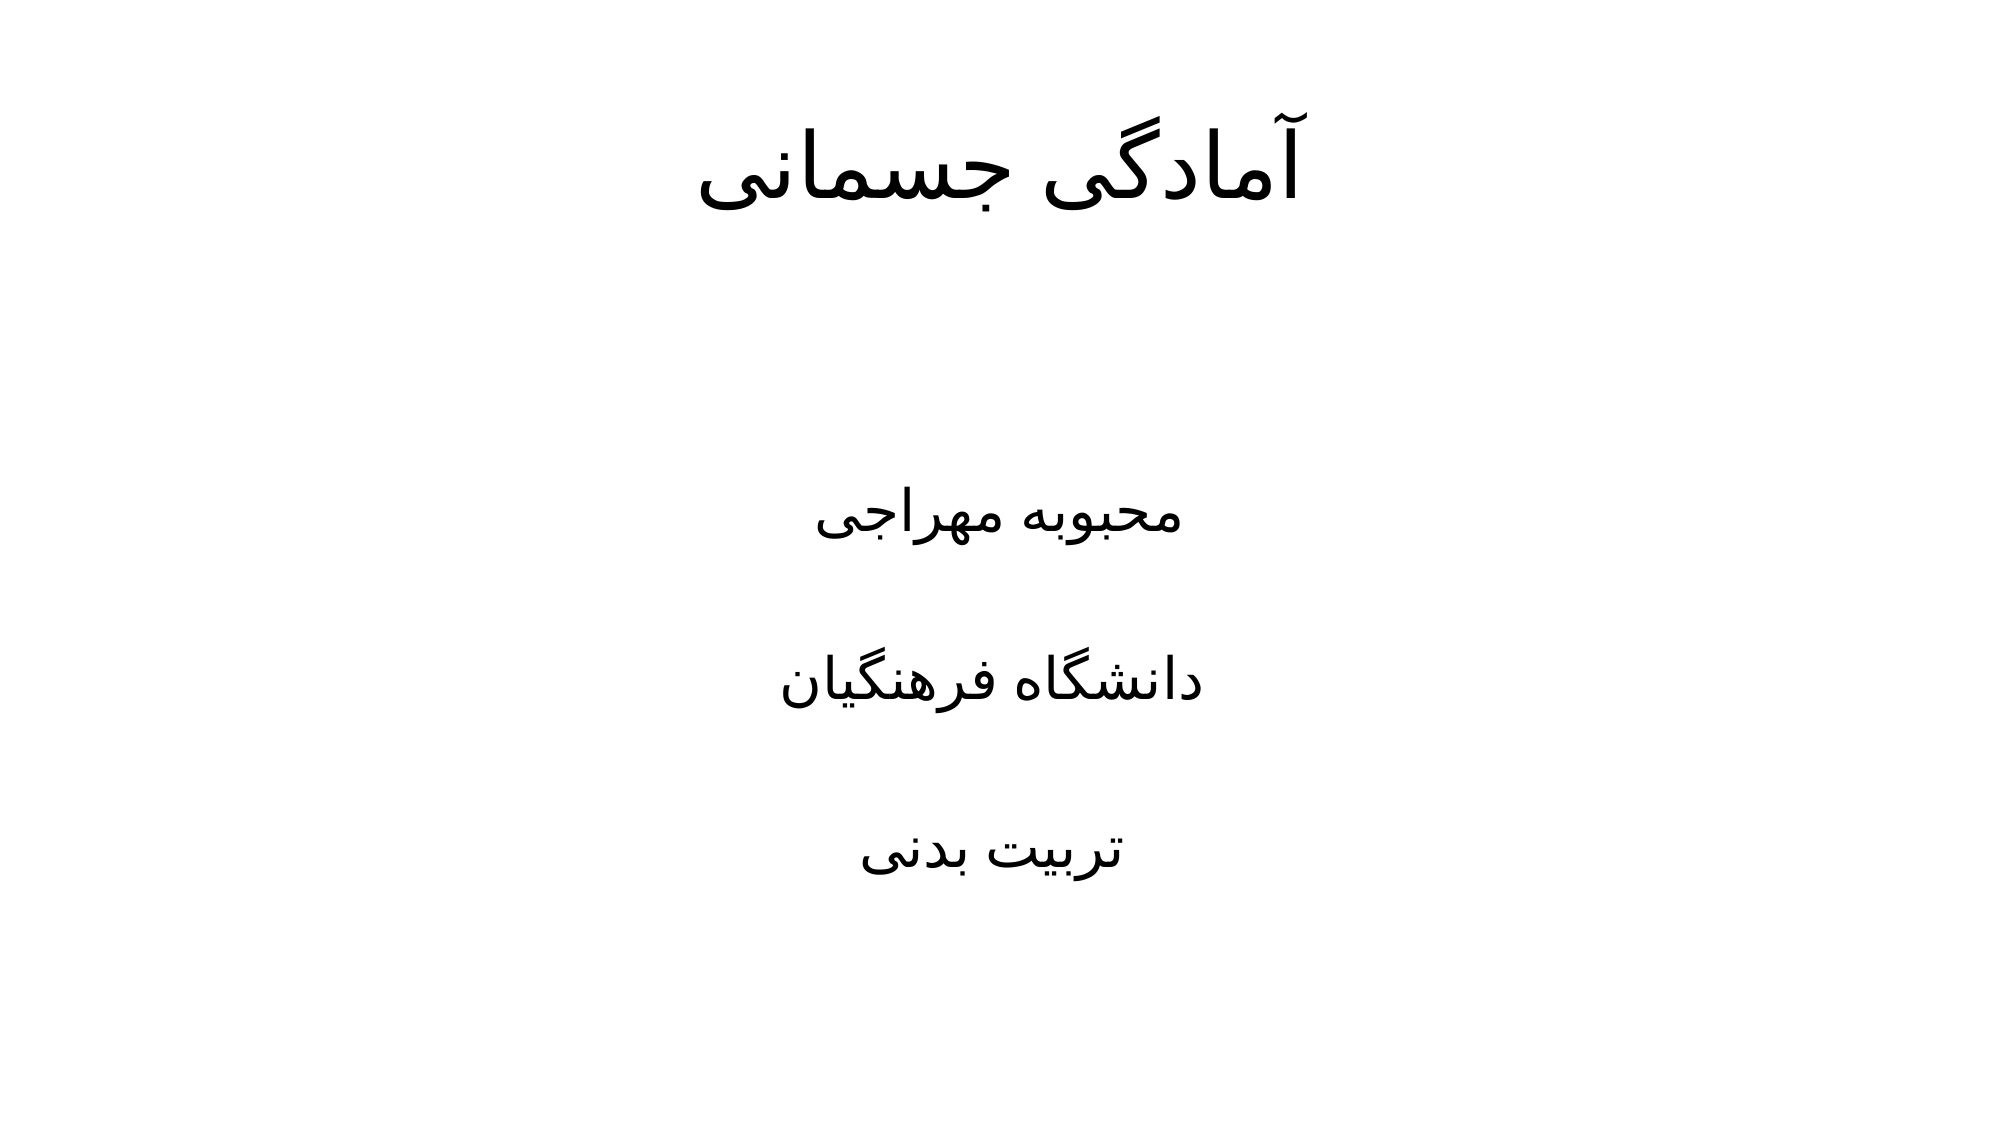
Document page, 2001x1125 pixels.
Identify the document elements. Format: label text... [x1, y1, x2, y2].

title آمادگی جسمانی [137, 59, 1863, 278]
list محبوبه مهراجی دانشگاه فرهنگیان تربیت بدنی [137, 299, 1863, 1014]
